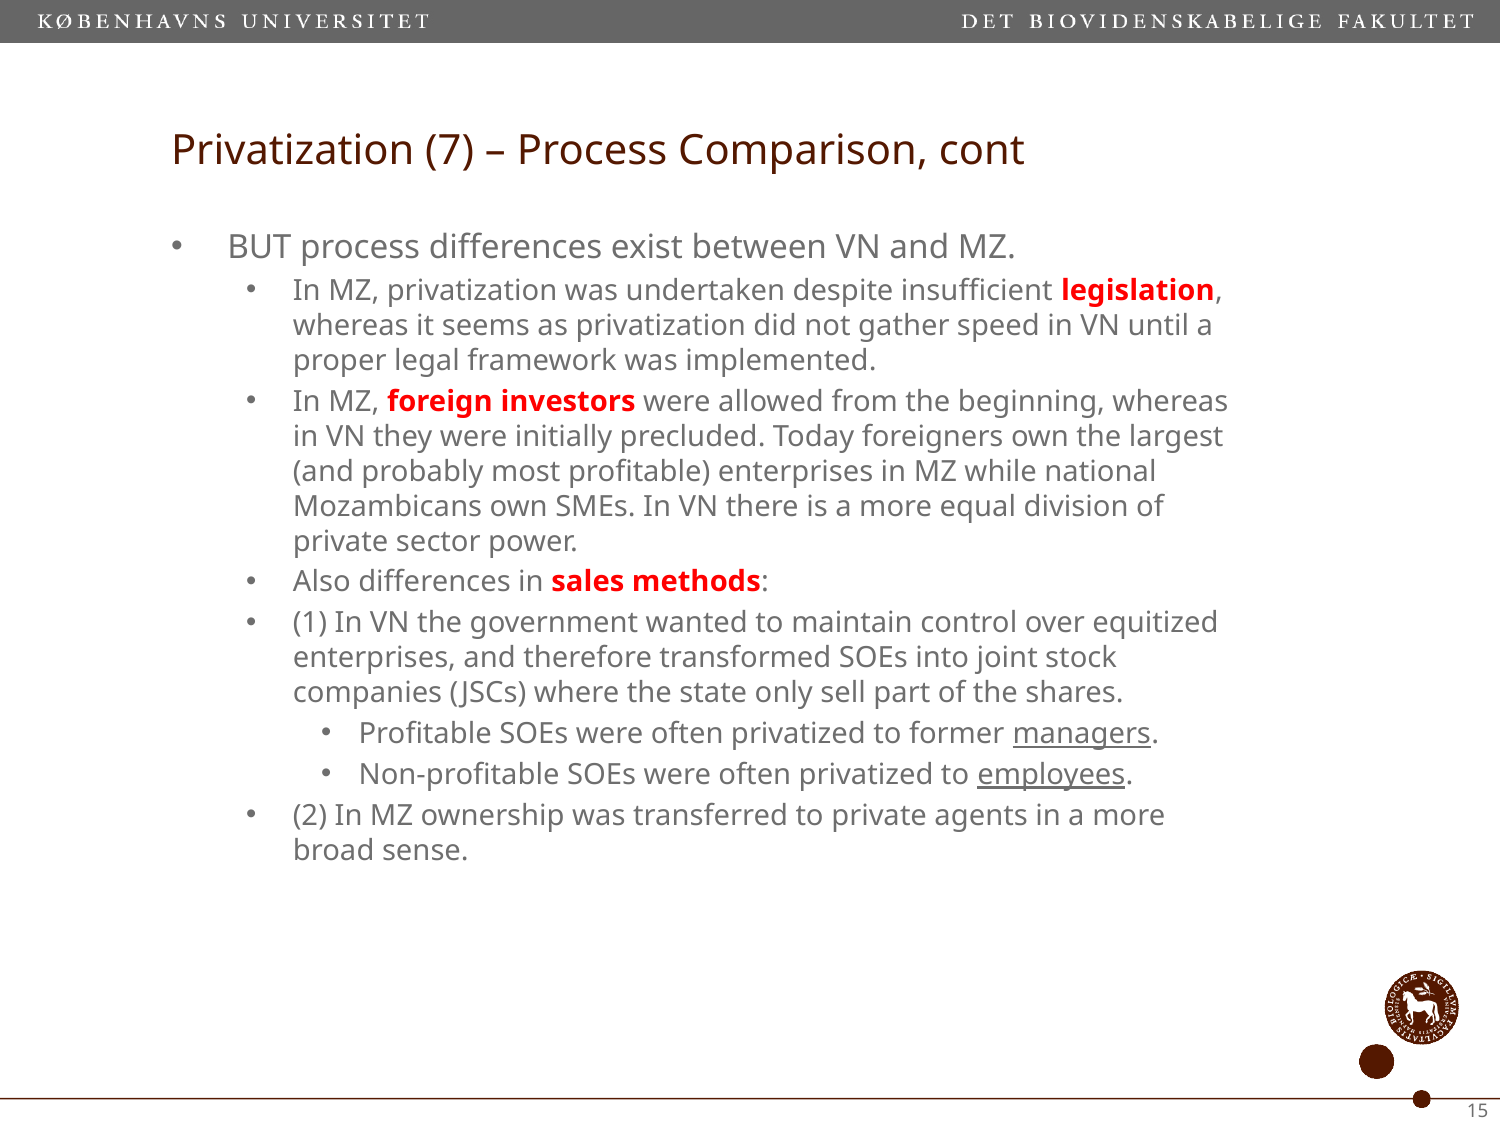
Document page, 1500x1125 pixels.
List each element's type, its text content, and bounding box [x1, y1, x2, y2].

picture [0, 914, 1500, 1097]
list BUT process differences exist between VN and MZ. In MZ, privatization was undertaken despite insufficient legislation, whereas it seems as privatization did not gather speed in VN until a proper legal framework was implemented. In MZ, foreign investors were allowed from the beginning, whereas in VN they were initially precluded. Today foreigners own the largest (and probably most profitable) enterprises in MZ while national Mozambicans own SMEs. In VN there is a more equal division of private sector power. Also differences in sales methods: (1) In VN the government wanted to maintain control over equitized enterprises, and therefore transformed SOEs into joint stock companies (JSCs) where the state only sell part of the shares. Profitable SOEs were often privatized to former managers. Non-profitable SOEs were often privatized to employees. (2) In MZ ownership was transferred to private agents in a more broad sense. [170, 225, 1251, 900]
picture [0, 1100, 1500, 1125]
picture [0, 0, 1500, 43]
title Privatization (7) – Process Comparison, cont [170, 77, 1138, 173]
